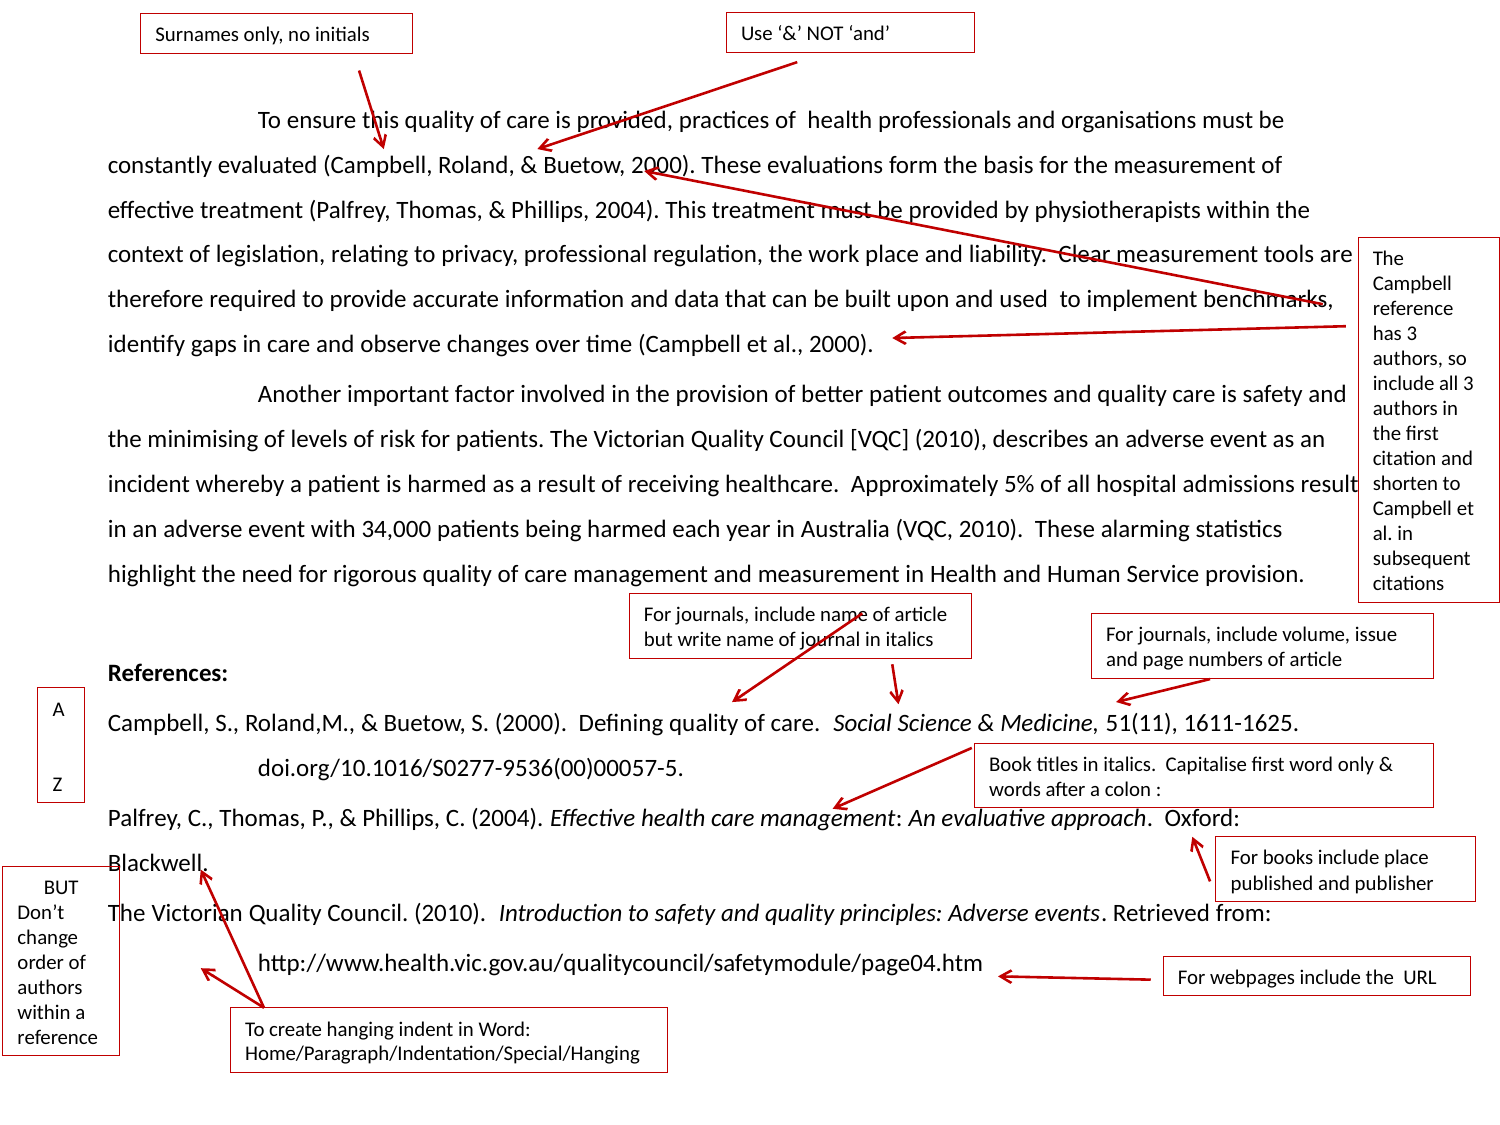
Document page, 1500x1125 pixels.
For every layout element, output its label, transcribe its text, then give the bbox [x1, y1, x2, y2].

text_box For books include place published and publisher [1215, 836, 1476, 902]
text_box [832, 747, 972, 810]
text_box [892, 663, 899, 705]
text_box Book titles in italics. Capitalise first word only & words after a colon : [974, 743, 1434, 808]
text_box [643, 170, 1323, 305]
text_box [1115, 678, 1211, 703]
text_box For journals, include volume, issue and page numbers of article [1091, 613, 1434, 679]
text_box For journals, include name of article but write name of journal in italics [629, 593, 972, 659]
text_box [358, 70, 385, 150]
text_box Surnames only, no initials [140, 13, 413, 54]
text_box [537, 61, 798, 150]
text_box A Z [37, 687, 85, 803]
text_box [1191, 836, 1211, 882]
text_box To create hanging indent in Word: Home/Paragraph/Indentation/Special/Hanging [230, 1007, 668, 1073]
text_box The Campbell reference has 3 authors, so include all 3 authors in the first citation and shorten to Campbell et al. in subsequent citations [1358, 237, 1500, 603]
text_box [200, 967, 265, 1008]
text_box For webpages include the URL [1163, 956, 1471, 996]
text_box BUT Don’t change order of authors within a reference [2, 866, 120, 1056]
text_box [731, 613, 863, 703]
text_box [891, 325, 1347, 339]
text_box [997, 976, 1151, 980]
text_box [200, 869, 265, 967]
list To ensure this quality of care is provided, practices of health professionals and organisations must be constantly evaluated (Campbell, Roland, & Buetow, 2000). These evaluations form the basis for the measurement of effective treatment (Palfrey, Thomas, & Phillips, 2004). This treatment must be provided by physiotherapists within the context of legislation, relating to privacy, professional regulation, the work place and liability. Clear measurement tools are therefore required to provide accurate information and data that can be built upon and used to implement benchmarks, identify gaps in care and observe changes over time (Campbell et al., 2000). Another important factor involved in the provision of better patient outcomes and quality care is safety and the minimising of levels of risk for patients. The Victorian Quality Council [VQC] (2010), describes an adverse event as an incident whereby a patient is harmed as a result of receiving healthcare. Approximately 5% of all hospital admissions result in an adverse event with 34,000 patients being harmed each year in Australia (VQC, 2010). These alarming statistics highlight the need for rigorous quality of care management and measurement in Health and Human Service provision. References: Campbell, S., Roland,M., & Buetow, S. (2000). Defining quality of care. Social Science & Medicine, 51(11), 1611-1625. doi.org/10.1016/S0277-9536(00)00057-5. Palfrey, C., Thomas, P., & Phillips, C. (2004). Effective health care management: An evaluative approach. Oxford: Blackwell. The Victorian Quality Council. (2010). Introduction to safety and quality principles: Adverse events. Retrieved from: http://www.health.vic.gov.au/qualitycouncil/safetymodule/page04.htm [92, 30, 1388, 1125]
text_box Use ‘&’ NOT ‘and’ [726, 12, 975, 53]
